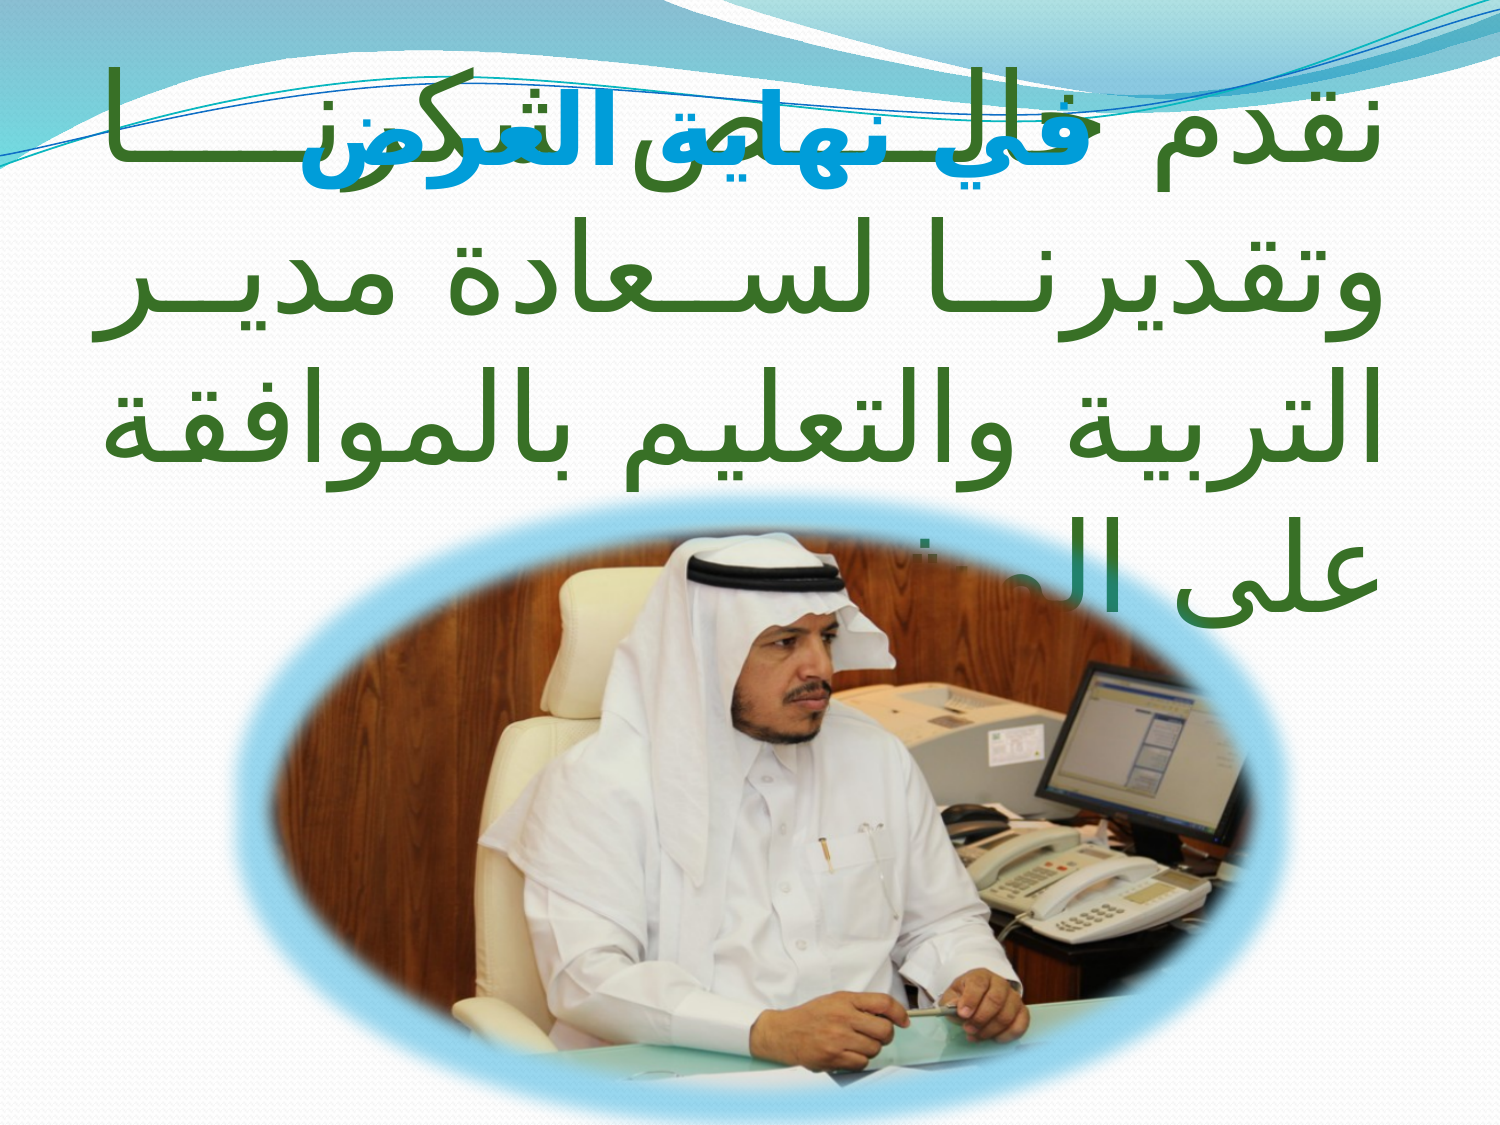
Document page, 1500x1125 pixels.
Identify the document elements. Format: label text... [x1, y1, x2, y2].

text_box في نهاية العرض [169, 41, 1224, 210]
picture [253, 514, 1270, 1107]
text_box نقدم خالص شكرنا وتقديرنا لسعادة مدير التربية والتعليم بالموافقة على المشروع . [80, 253, 1408, 423]
